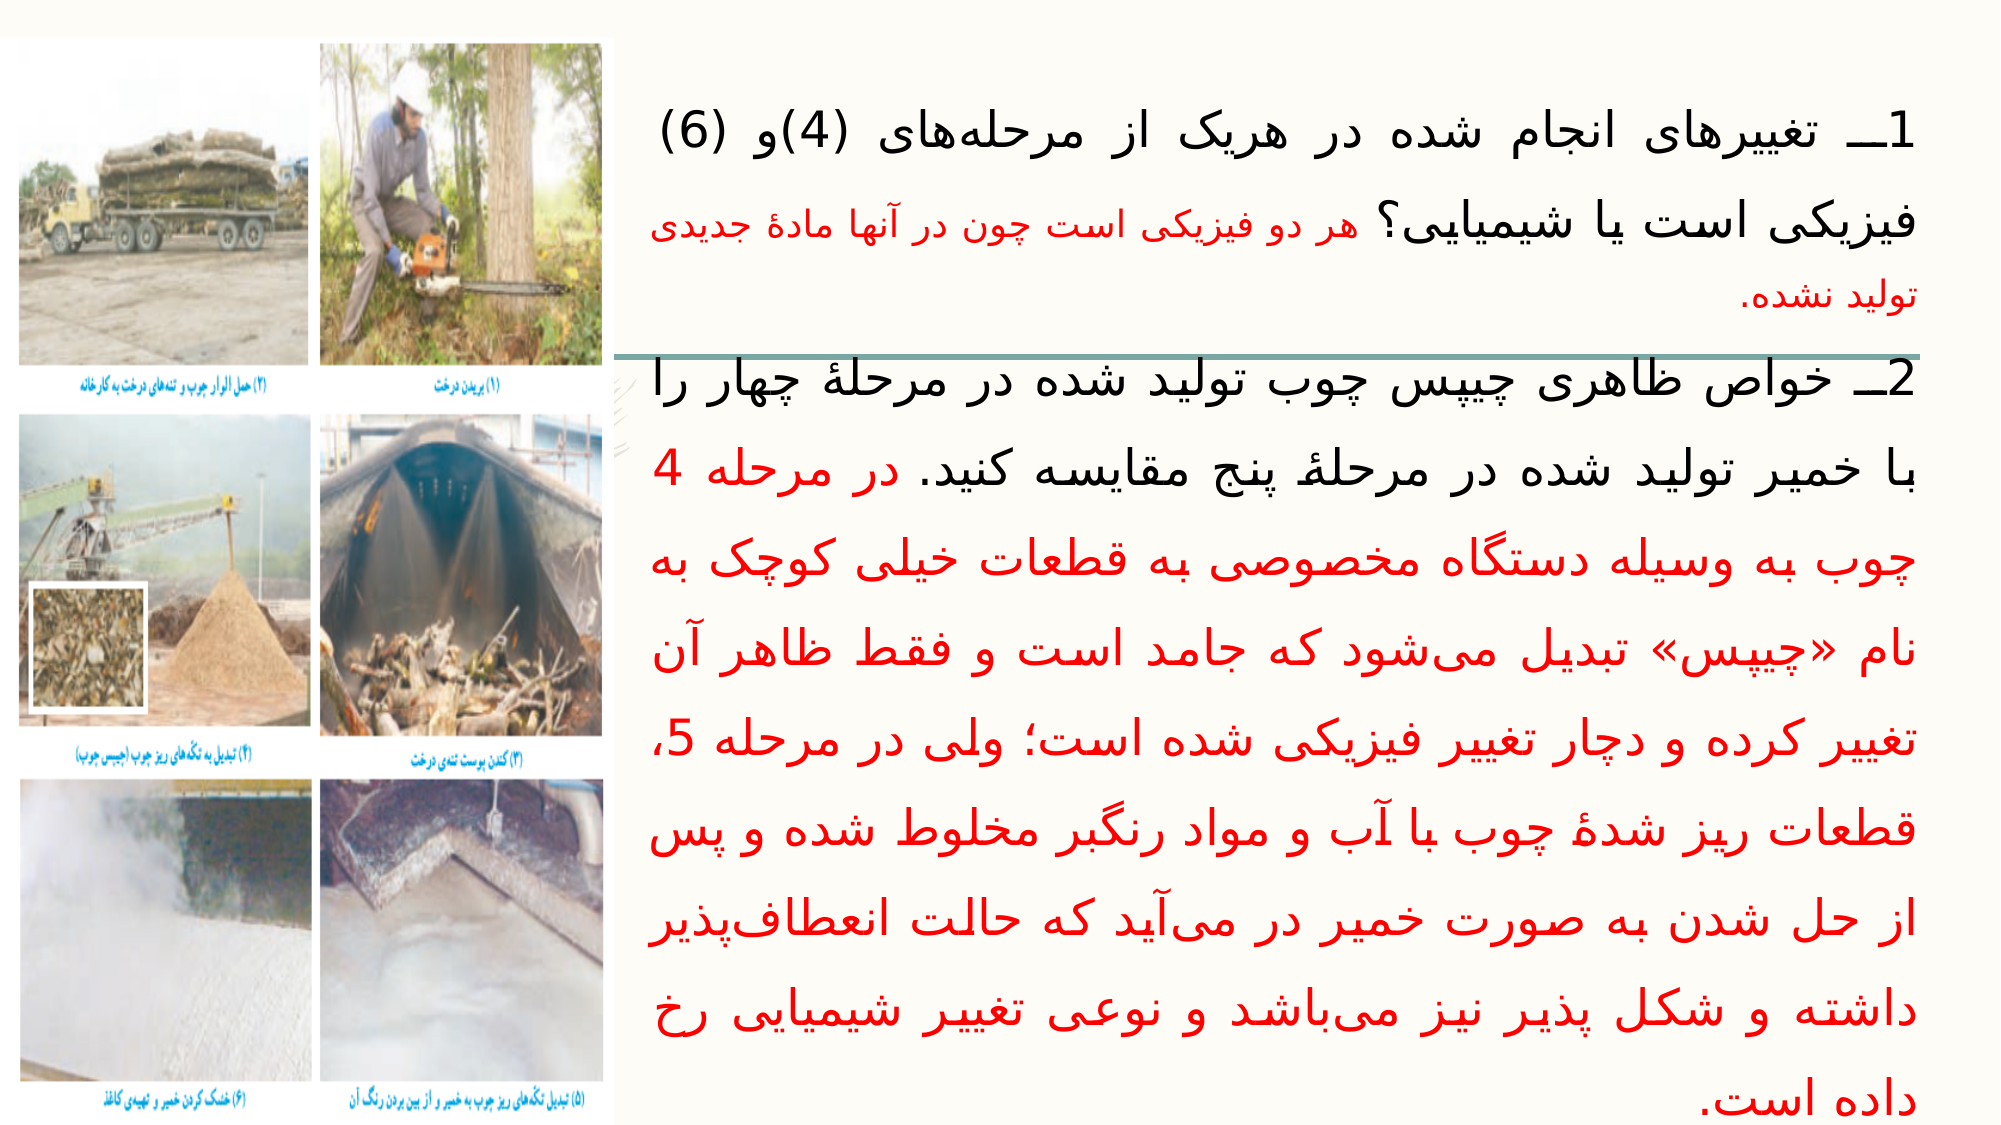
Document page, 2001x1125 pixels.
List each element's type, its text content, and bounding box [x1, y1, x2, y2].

picture [0, 38, 615, 1125]
text_box 1ــ تغییرهای انجام شده در هریک از مرحله‌های (4)و (6) فیزیکی است یا شیمیایی؟ هر دو فیزیکی است چون در آنها ماده‌ٔ جدیدی تولید نشده. 2ــ خواص ظاهری چیپس چوب تولید شده در مرحله‌ٔ چهار را با خمیر تولید شده در مرحله‌ٔ پنج مقایسه کنید. در مرحله 4 چوب به وسیله دستگاه مخصوصی به قطعات خیلی کوچک به نام «چیپس» تبدیل می‌شود که جامد است و فقط ظاهر آن تغییر کرده و دچار تغییر فیزیکی شده است؛ ولی در مرحله 5، قطعات ریز شده‌ٔ چوب با آب و مواد رنگبر مخلوط شده و پس از حل شدن به صورت خمیر در می‌آید که حالت انعطاف‌پذیر داشته و شکل پذیر نیز می‌باشد و نوعی تغییر شیمیایی رخ داده است. [633, 60, 1934, 1125]
